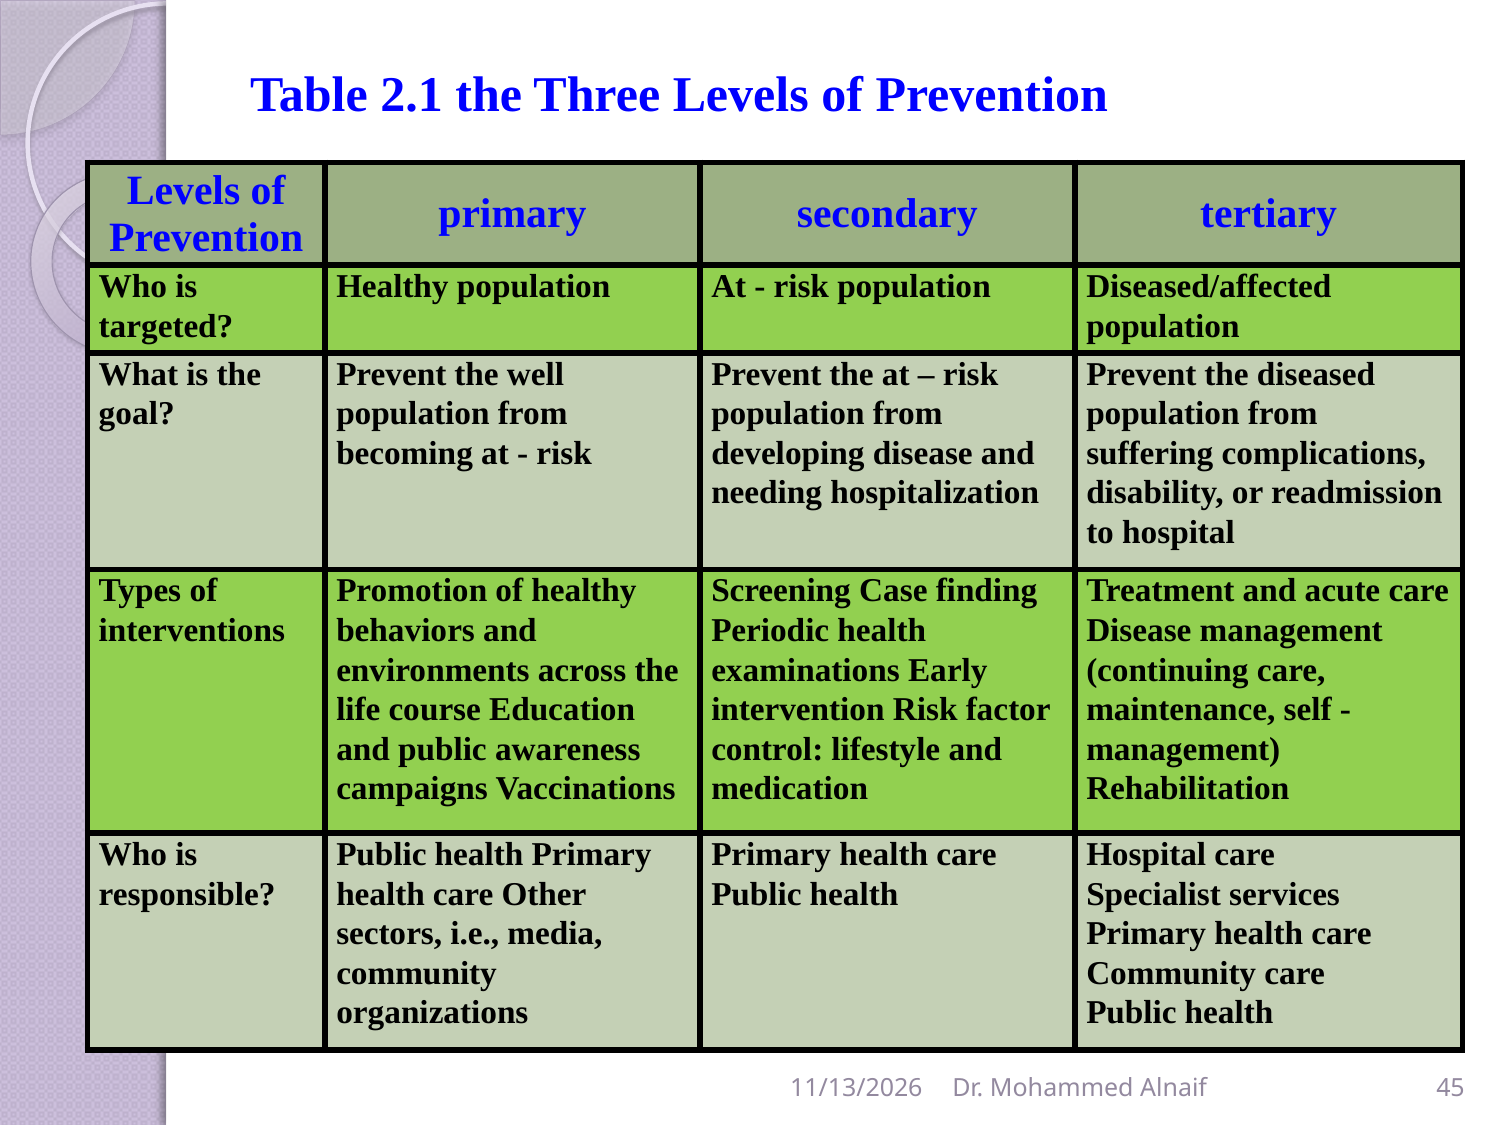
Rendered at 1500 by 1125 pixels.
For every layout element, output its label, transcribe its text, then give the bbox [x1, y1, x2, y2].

table_cell At - risk population [703, 268, 1072, 350]
title Table 2.1 the Three Levels of Prevention [235, 45, 1466, 138]
table_header primary [328, 165, 697, 262]
footer Dr. Mohammed Alnaif [937, 1053, 1413, 1113]
table_cell Treatment and acute care Disease management (continuing care, maintenance, self - management) Rehabilitation [1078, 572, 1460, 830]
slide_number 45 [1413, 1034, 1488, 1113]
table_cell What is the goal? [90, 356, 322, 567]
table_cell Prevent the at – risk population from developing disease and needing hospitalization [703, 356, 1072, 567]
table_cell Who is targeted? [90, 268, 322, 350]
table_cell Types of interventions [90, 572, 322, 830]
table_cell Primary health care Public health [703, 836, 1072, 1047]
table_cell Who is responsible? [90, 836, 322, 1047]
table_header secondary [703, 165, 1072, 262]
table_cell Prevent the well population from becoming at - risk [328, 356, 697, 567]
table_header Levels of Prevention [90, 165, 322, 262]
table_header tertiary [1078, 165, 1460, 262]
table_cell Hospital care Specialist services Primary health care Community care Public health [1078, 836, 1460, 1047]
table_cell Screening Case finding Periodic health examinations Early intervention Risk factor control: lifestyle and medication [703, 572, 1072, 830]
table_cell Diseased/affected population [1078, 268, 1460, 350]
table_cell Public health Primary health care Other sectors, i.e., media, community organizations [328, 836, 697, 1047]
table_cell Promotion of healthy behaviors and environments across the life course Education and public awareness campaigns Vaccinations [328, 572, 697, 830]
table_cell Healthy population [328, 268, 697, 350]
table_cell Prevent the diseased population from suffering complications, disability, or readmission to hospital [1078, 356, 1460, 567]
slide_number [587, 1053, 937, 1113]
